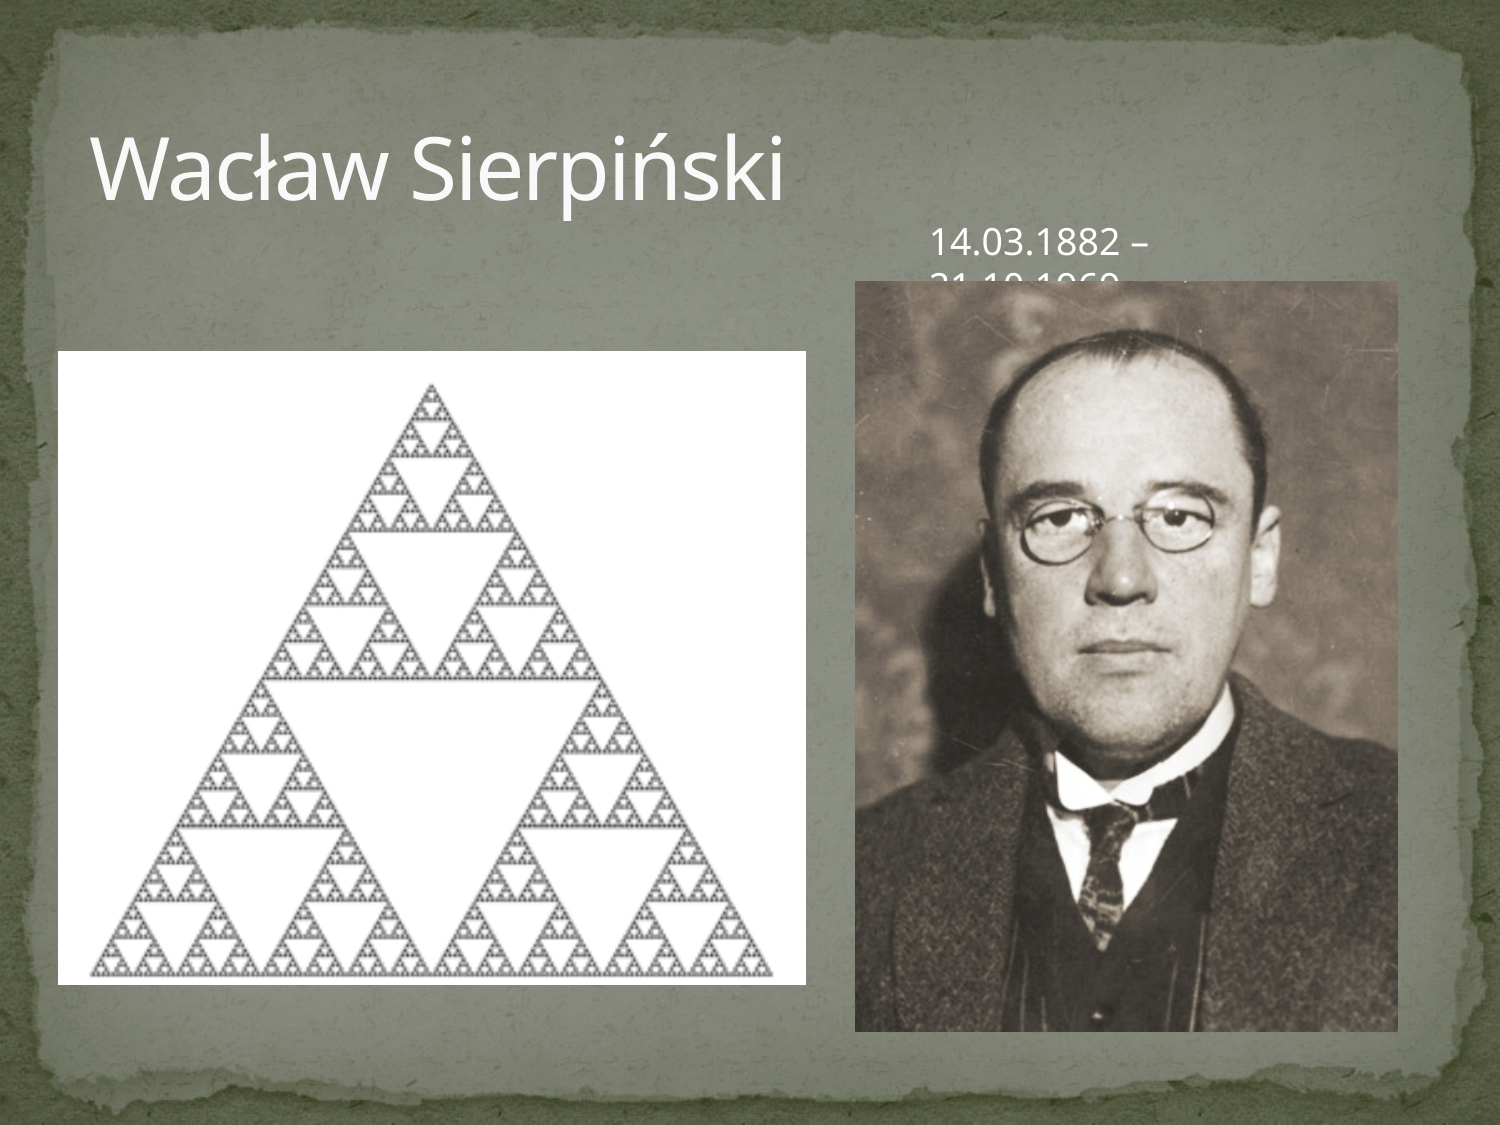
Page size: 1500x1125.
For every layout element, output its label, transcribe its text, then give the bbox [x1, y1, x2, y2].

text_box 14.03.1882 – 21.10.1969 [914, 210, 1325, 270]
picture [58, 351, 806, 985]
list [858, 284, 1397, 1030]
title Wacław Sierpiński [74, 24, 1425, 225]
